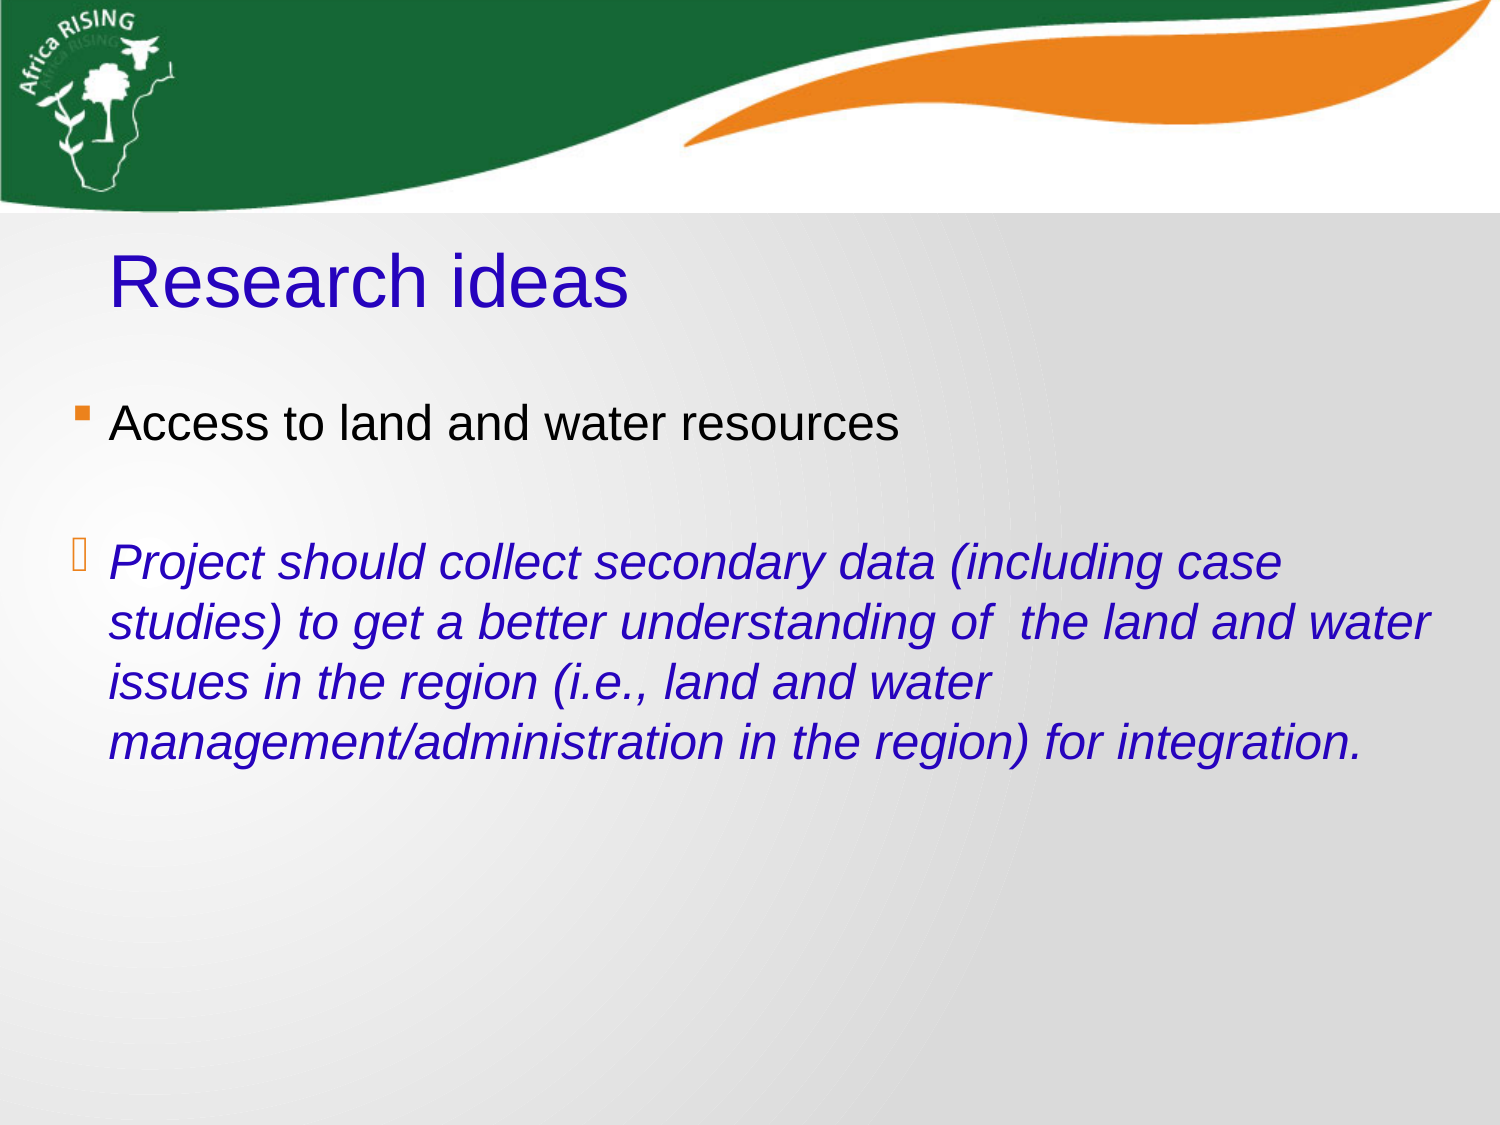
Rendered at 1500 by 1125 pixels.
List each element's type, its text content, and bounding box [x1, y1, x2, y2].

list Access to land and water resources Project should collect secondary data (including case studies) to get a better understanding of the land and water issues in the region (i.e., land and water management/administration in the region) for integration. [37, 312, 1463, 1050]
list Research ideas [75, 224, 1213, 325]
picture [0, 0, 1500, 213]
